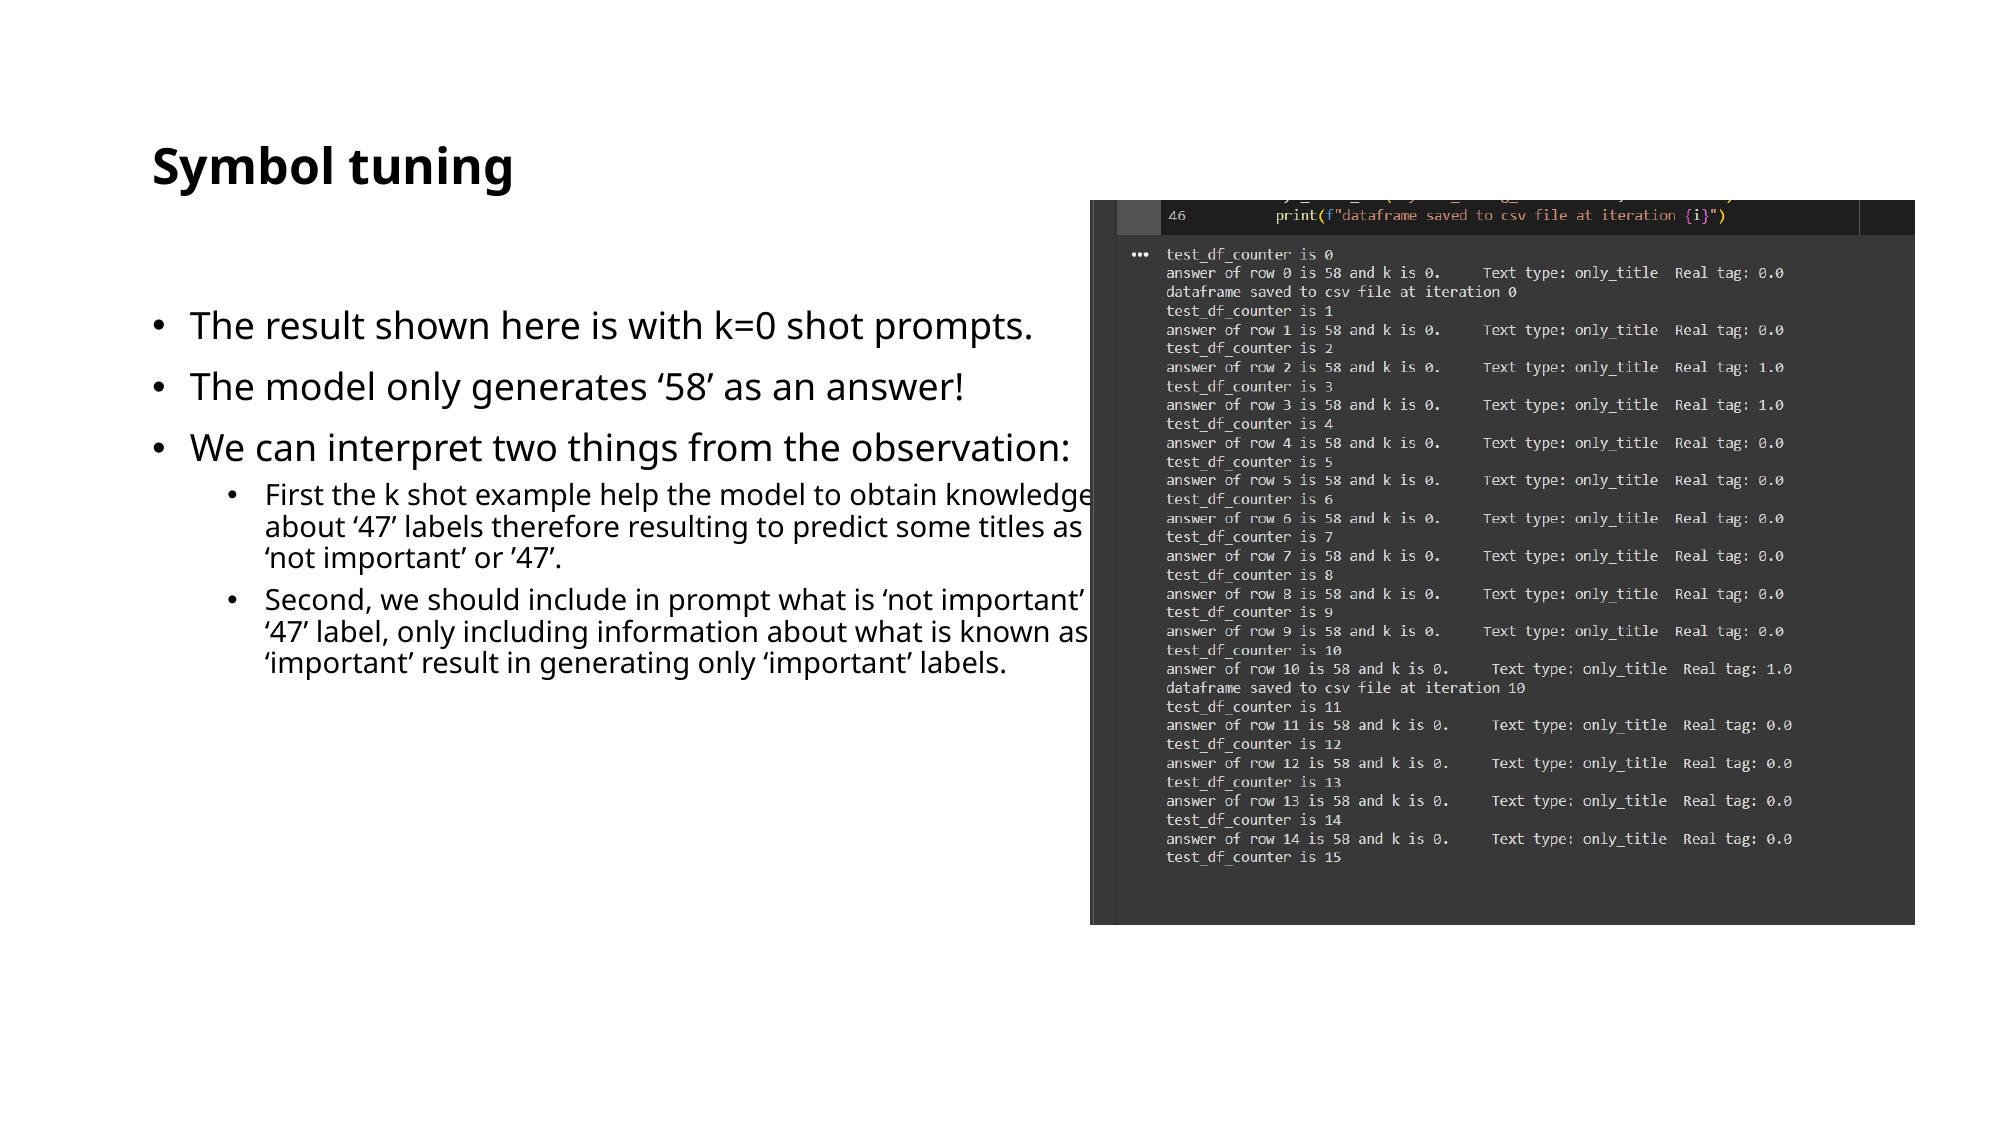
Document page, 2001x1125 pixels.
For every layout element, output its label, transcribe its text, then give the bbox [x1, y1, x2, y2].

title Symbol tuning [137, 59, 1863, 278]
list The result shown here is with k=0 shot prompts. The model only generates ‘58’ as an answer! We can interpret two things from the observation: First the k shot example help the model to obtain knowledge about ‘47’ labels therefore resulting to predict some titles as ‘not important’ or ’47’. Second, we should include in prompt what is ‘not important’ or ‘47’ label, only including information about what is known as ‘important’ result in generating only ‘important’ labels. [137, 299, 1863, 1014]
picture [1089, 200, 1916, 925]
